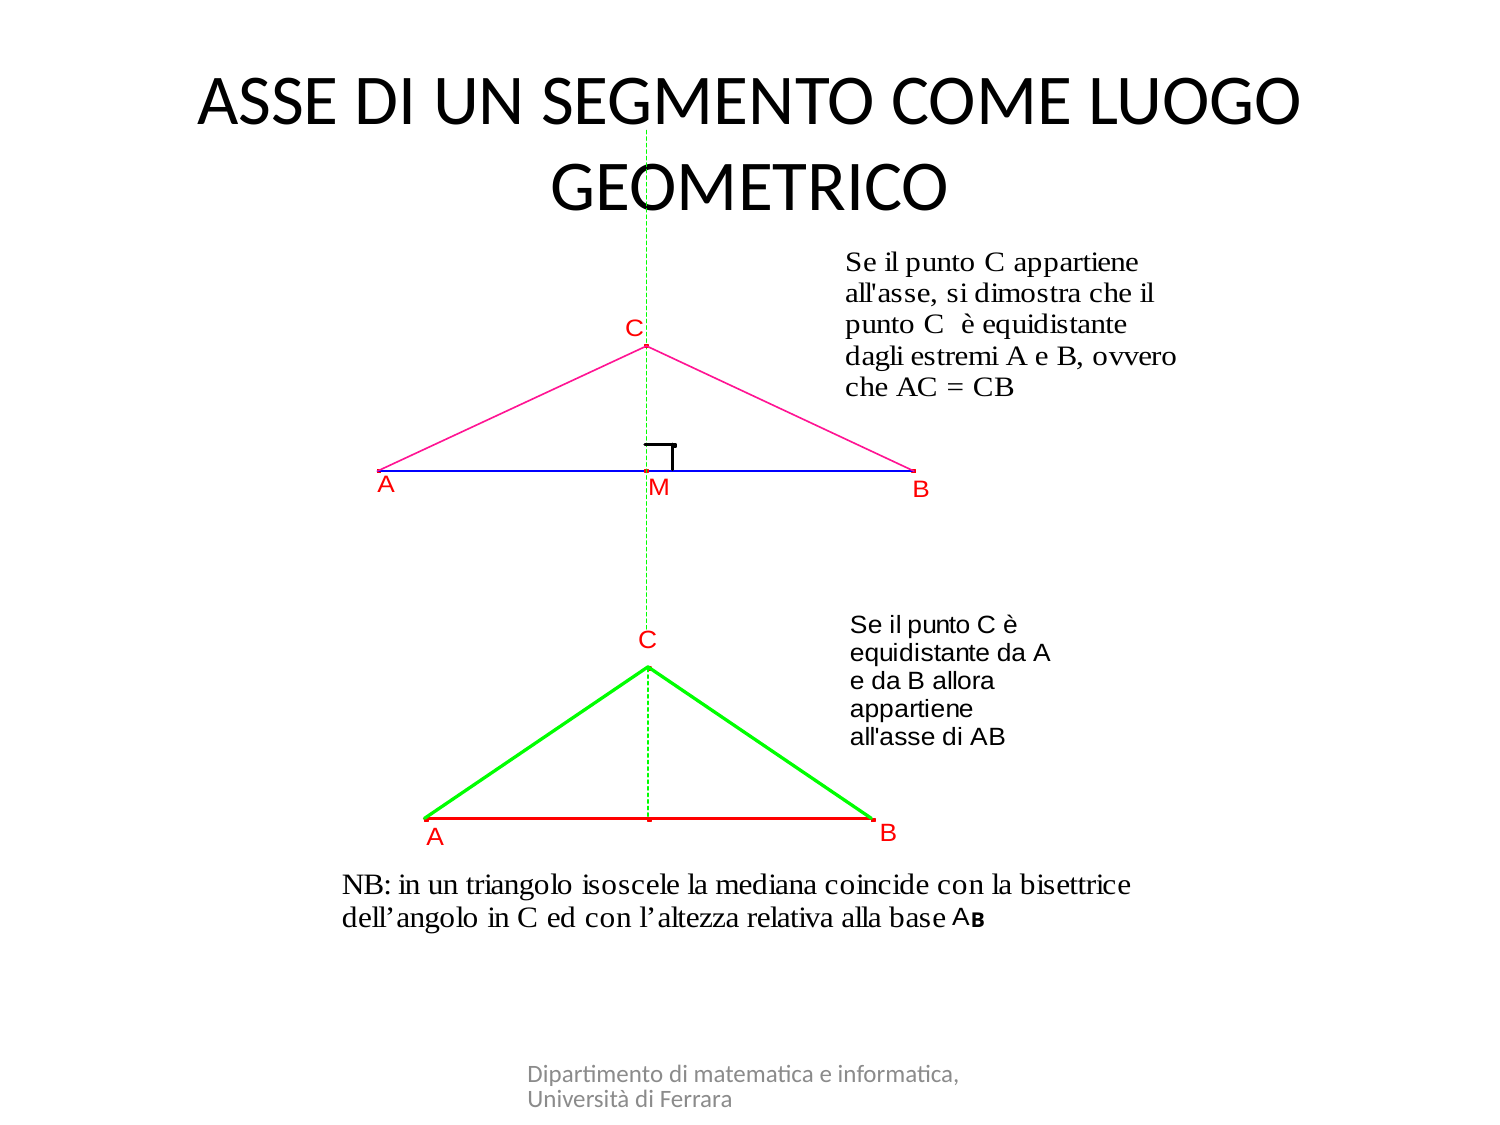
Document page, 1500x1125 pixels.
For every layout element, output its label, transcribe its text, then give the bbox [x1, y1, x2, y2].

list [298, 126, 1294, 514]
title Asse di un segmento come luogo geometrico [75, 45, 1425, 233]
picture [263, 514, 1294, 1107]
